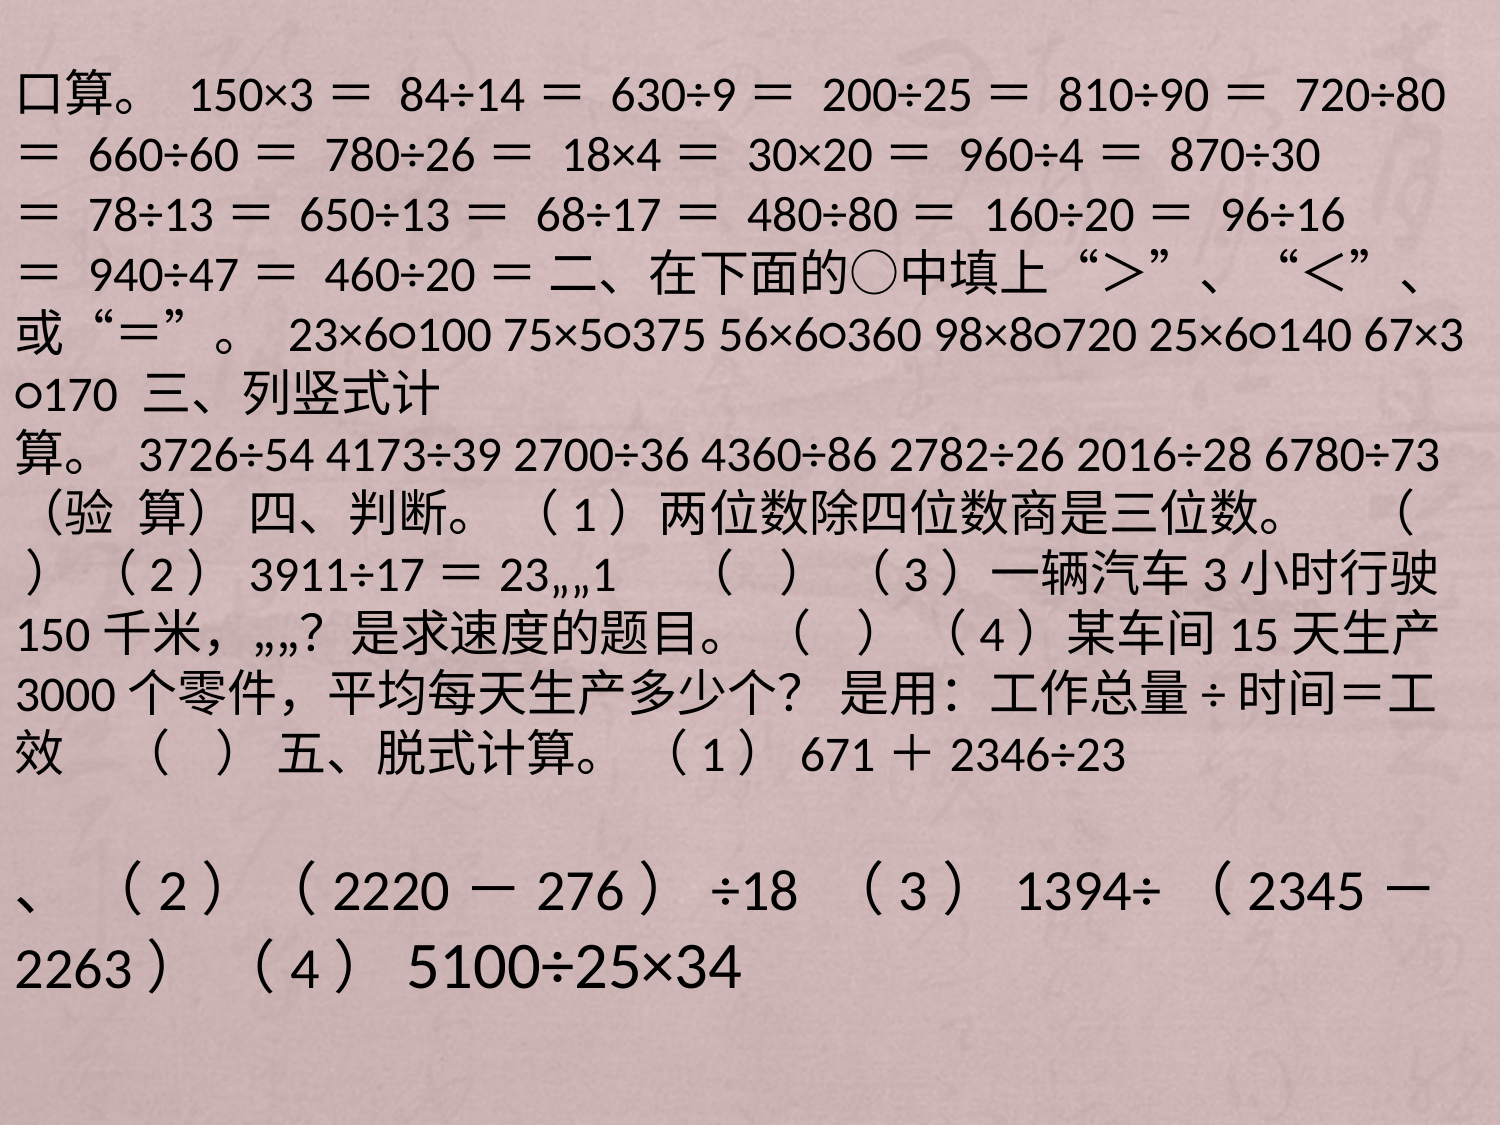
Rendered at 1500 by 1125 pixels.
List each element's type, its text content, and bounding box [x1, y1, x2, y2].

text_box 口算。 150×3＝ 84÷14＝ 630÷9＝ 200÷25＝ 810÷90＝ 720÷80＝ 660÷60＝ 780÷26＝ 18×4＝ 30×20＝ 960÷4＝ 870÷30＝ 78÷13＝ 650÷13＝ 68÷17＝ 480÷80＝ 160÷20＝ 96÷16＝ 940÷47＝ 460÷20＝ 二、在下面的○中填上“＞”、“＜”、或“＝”。 23×6○100 75×5○375 56×6○360 98×8○720 25×6○140 67×3○170 三、列竖式计算。 3726÷54 4173÷39 2700÷36 4360÷86 2782÷26 2016÷28 6780÷73 （验 算） 四、判断。 （1）两位数除四位数商是三位数。 （ ） （2）3911÷17＝23„„1 （ ） （3）一辆汽车3小时行驶150千米，„„？是求速度的题目。 （ ） （4）某车间15天生产3000个零件，平均每天生产多少个？ 是用：工作总量÷时间＝工效 （ ） 五、脱式计算。 （1）671＋2346÷23 、 （2）（2220－276）÷18 （3）1394÷（2345－2263） （4）5100÷25×34 [0, 9, 1500, 1010]
